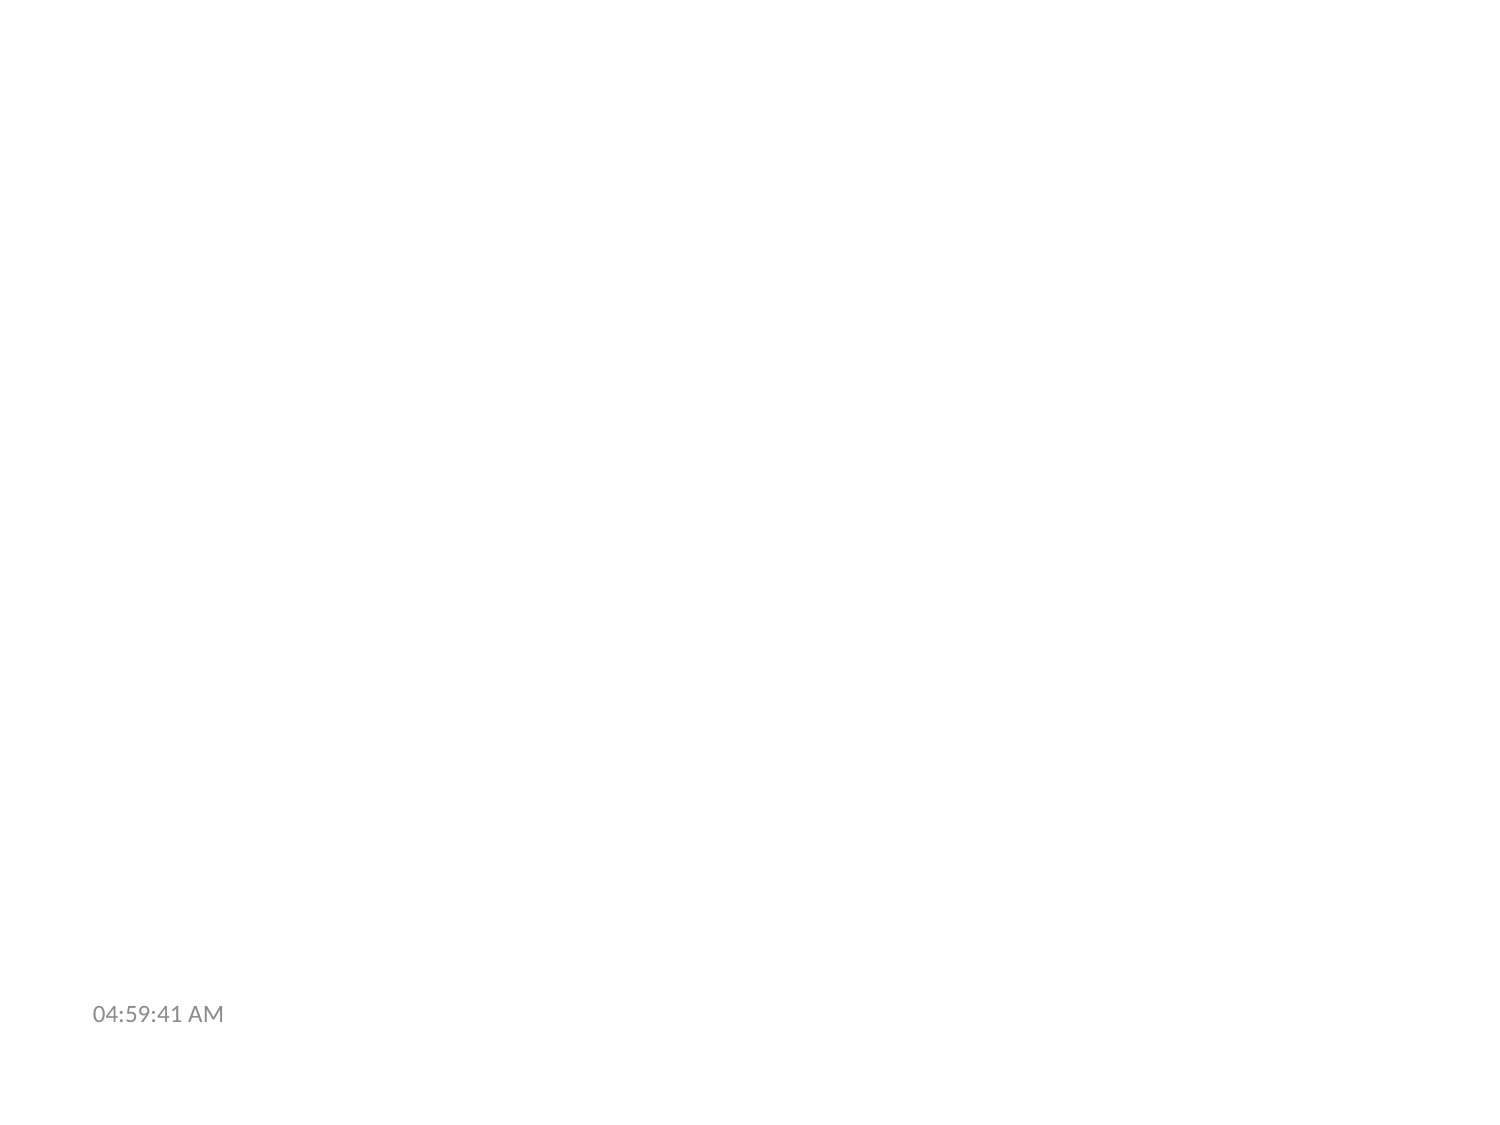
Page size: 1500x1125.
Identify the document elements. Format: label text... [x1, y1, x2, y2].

text_box 3:35:09 PM [77, 982, 428, 1043]
